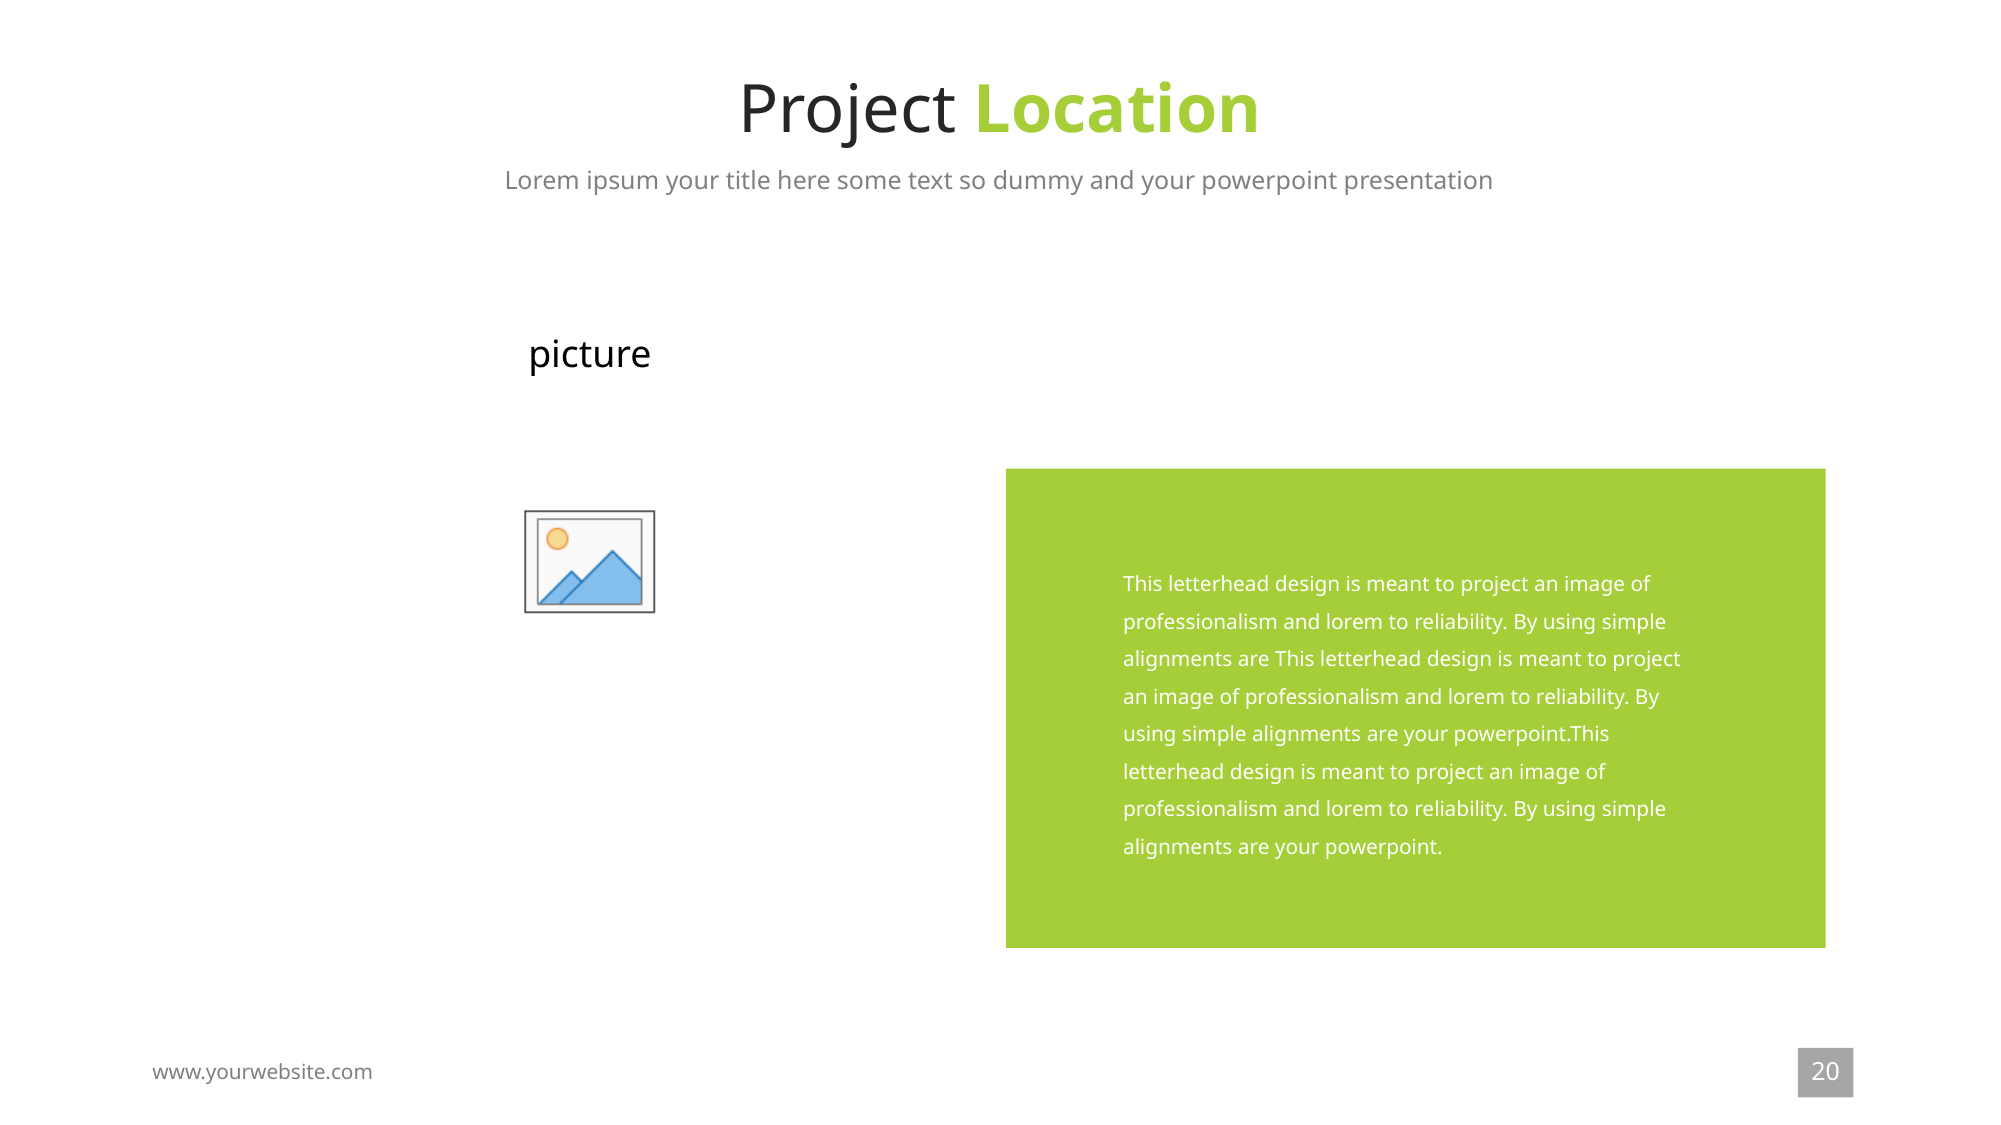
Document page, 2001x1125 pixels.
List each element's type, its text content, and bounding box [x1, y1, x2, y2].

text_box This letterhead design is meant to project an image of professionalism and lorem to reliability. By using simple alignments are This letterhead design is meant to project an image of professionalism and lorem to reliability. By using simple alignments are your powerpoint.This letterhead design is meant to project an image of professionalism and lorem to reliability. By using simple alignments are your powerpoint. [1123, 562, 1709, 855]
list Lorem ipsum your title here some text so dummy and your powerpoint presentation [137, 160, 1863, 207]
title Project Location [137, 55, 1863, 160]
picture [180, 322, 1000, 803]
footer www.yourwebsite.com [137, 1042, 415, 1103]
slide_number 20 [1788, 1042, 1863, 1103]
text_box [1005, 468, 1827, 949]
